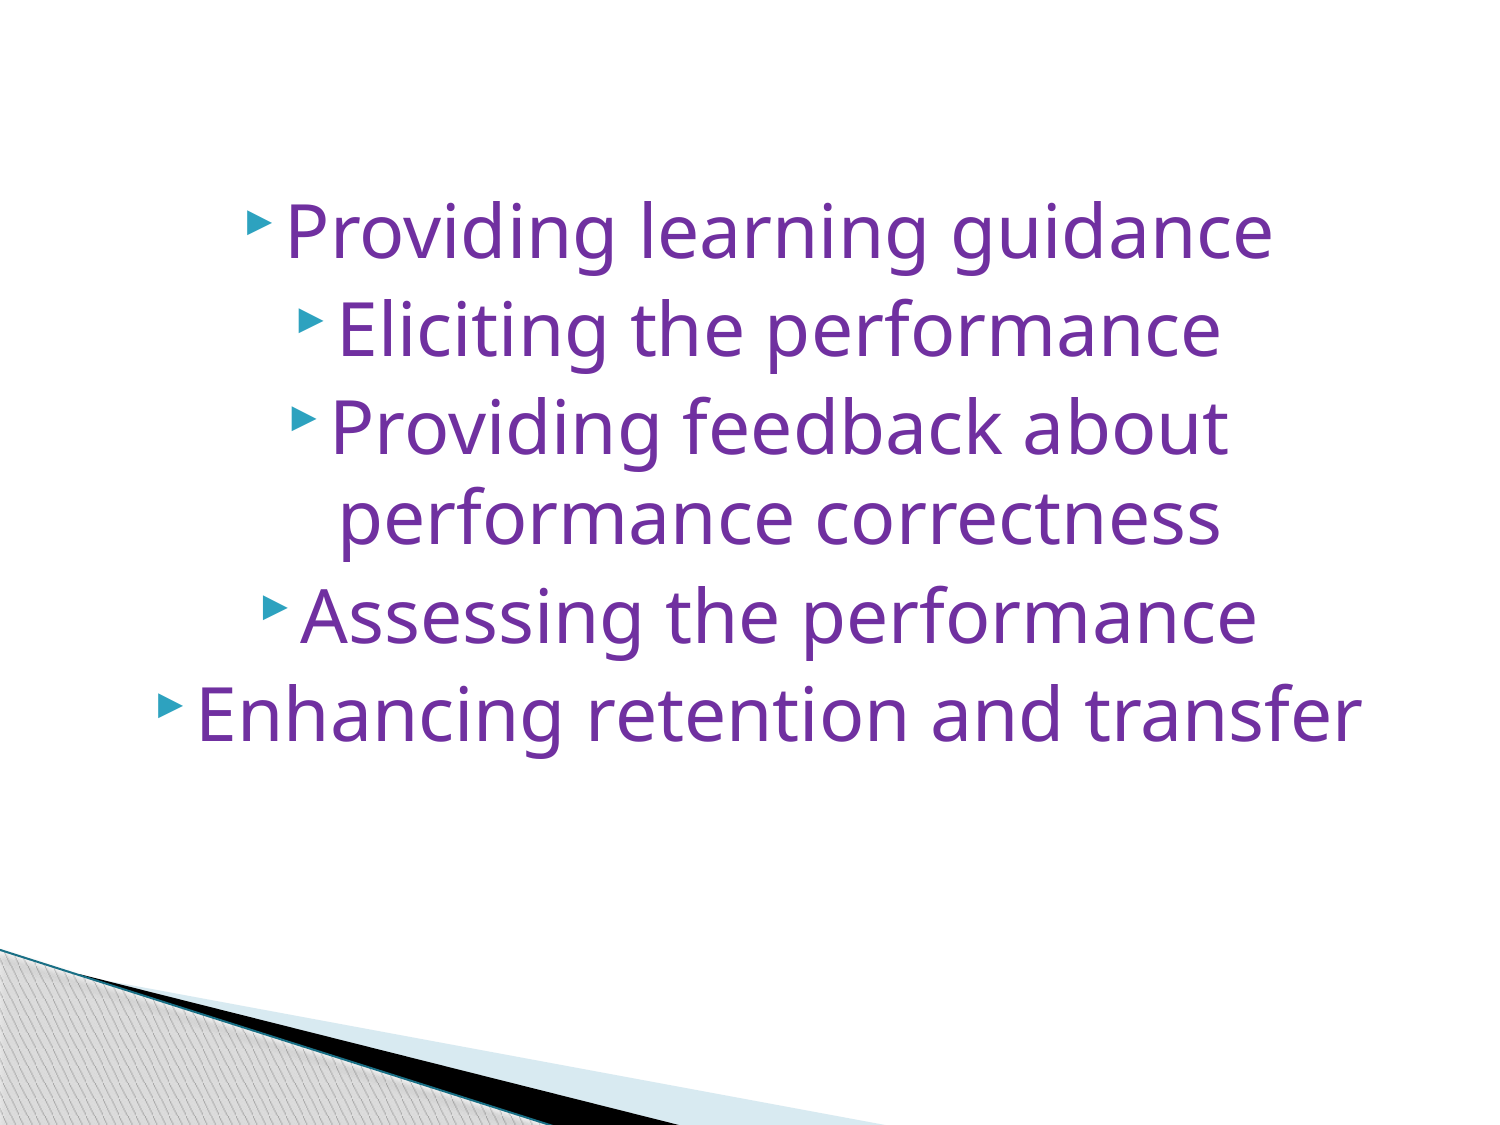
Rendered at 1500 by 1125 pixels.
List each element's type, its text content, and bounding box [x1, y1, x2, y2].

list Providing learning guidance Eliciting the performance Providing feedback about performance correctness Assessing the performance Enhancing retention and transfer [75, 99, 1425, 1005]
